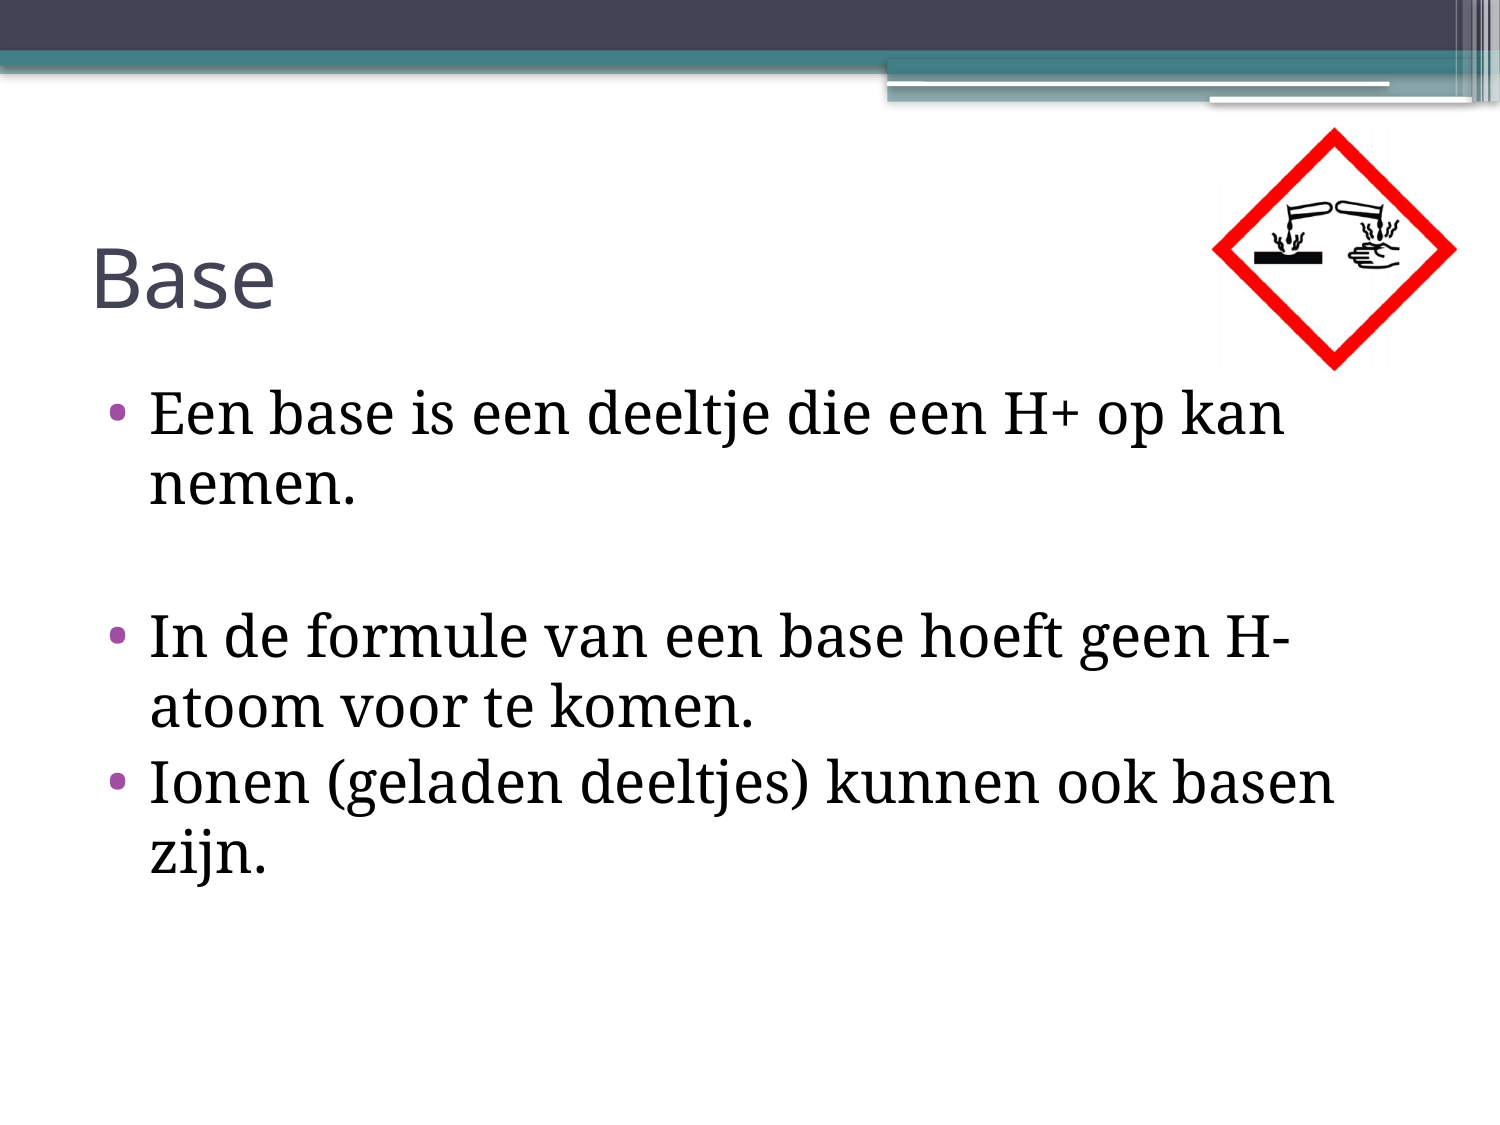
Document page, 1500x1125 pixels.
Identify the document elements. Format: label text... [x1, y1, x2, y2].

list Een base is een deeltje die een H+ op kan nemen. In de formule van een base hoeft geen H-atoom voor te komen. Ionen (geladen deeltjes) kunnen ook basen zijn. [75, 368, 1425, 1079]
picture [1210, 125, 1459, 374]
title Base [75, 187, 1203, 363]
